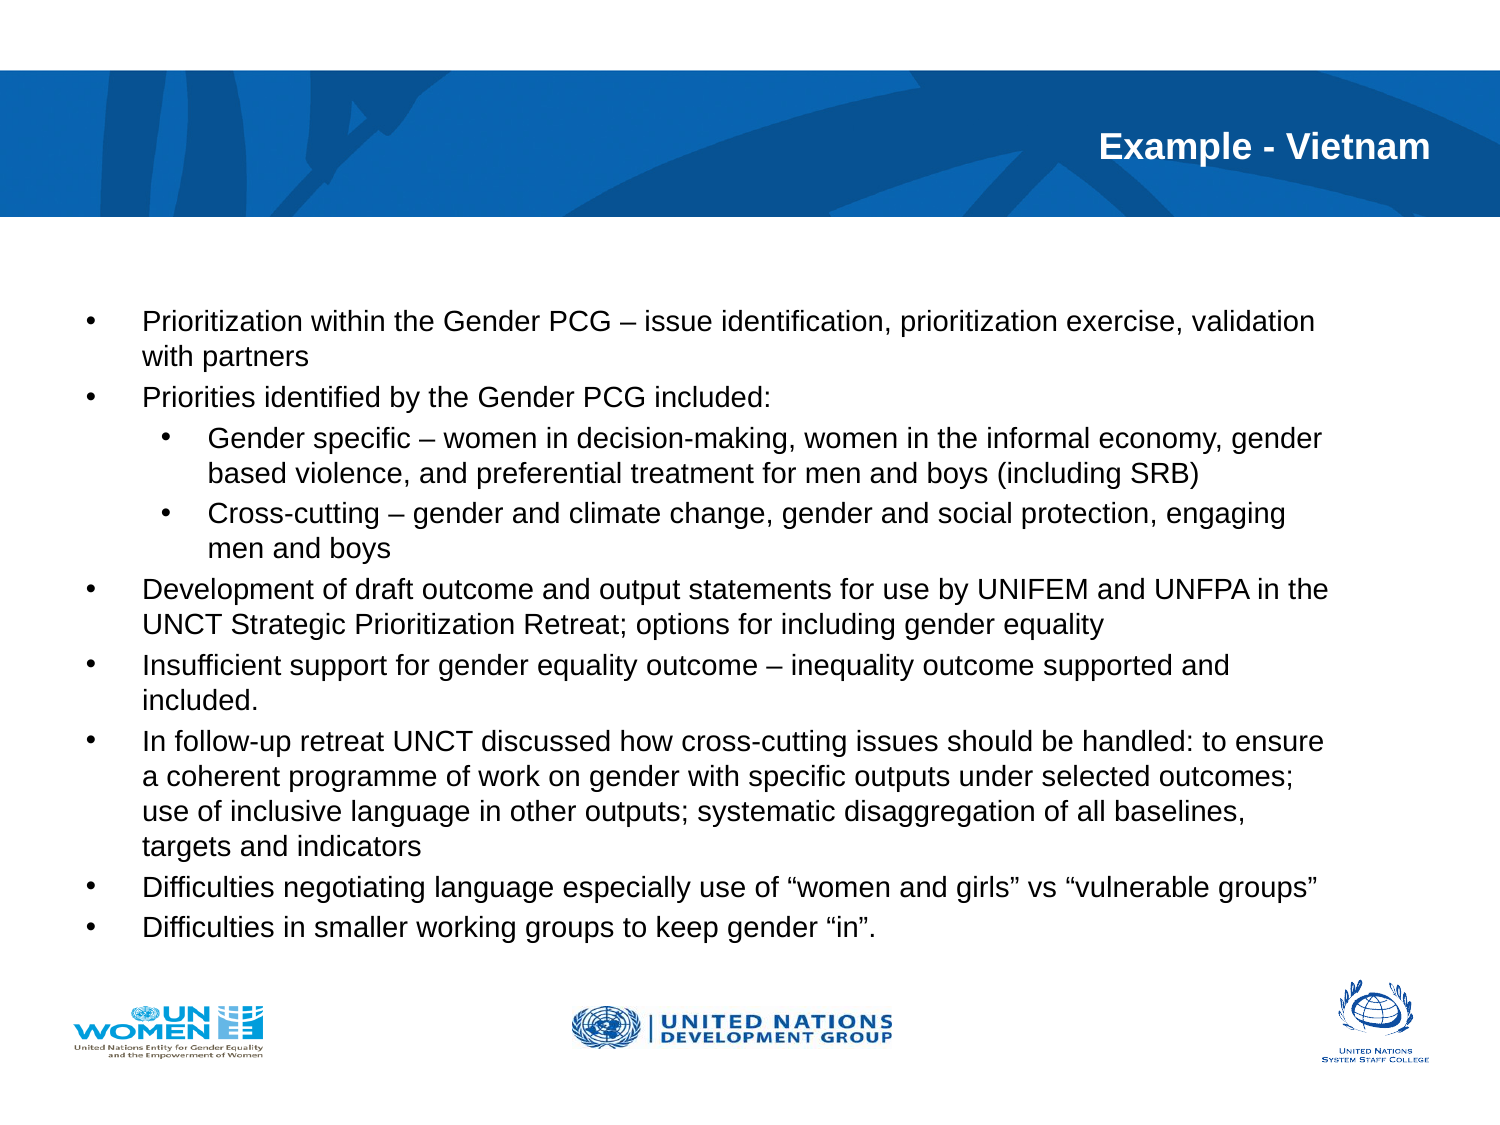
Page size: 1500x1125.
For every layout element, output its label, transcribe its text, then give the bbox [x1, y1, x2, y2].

picture [572, 1006, 892, 1049]
title Example - Vietnam [171, 94, 1447, 195]
picture [194, 1006, 204, 1013]
picture [170, 1006, 179, 1018]
list Prioritization within the Gender PCG – issue identification, prioritization exercise, validation with partners Priorities identified by the Gender PCG included: Gender specific – women in decision-making, women in the informal economy, gender based violence, and preferential treatment for men and boys (including SRB) Cross-cutting – gender and climate change, gender and social protection, engaging men and boys Development of draft outcome and output statements for use by UNIFEM and UNFPA in the UNCT Strategic Prioritization Retreat; options for including gender equality Insufficient support for gender equality outcome – inequality outcome supported and included. In follow-up retreat UNCT discussed how cross-cutting issues should be handled: to ensure a coherent programme of work on gender with specific outputs under selected outcomes; use of inclusive language in other outputs; systematic disaggregation of all baselines, targets and indicators Difficulties negotiating language especially use of “women and girls” vs “vulnerable groups” Difficulties in smaller working groups to keep gender “in”. [70, 295, 1346, 970]
picture [0, 70, 1500, 217]
picture [73, 1006, 263, 1059]
picture [1322, 979, 1429, 1063]
